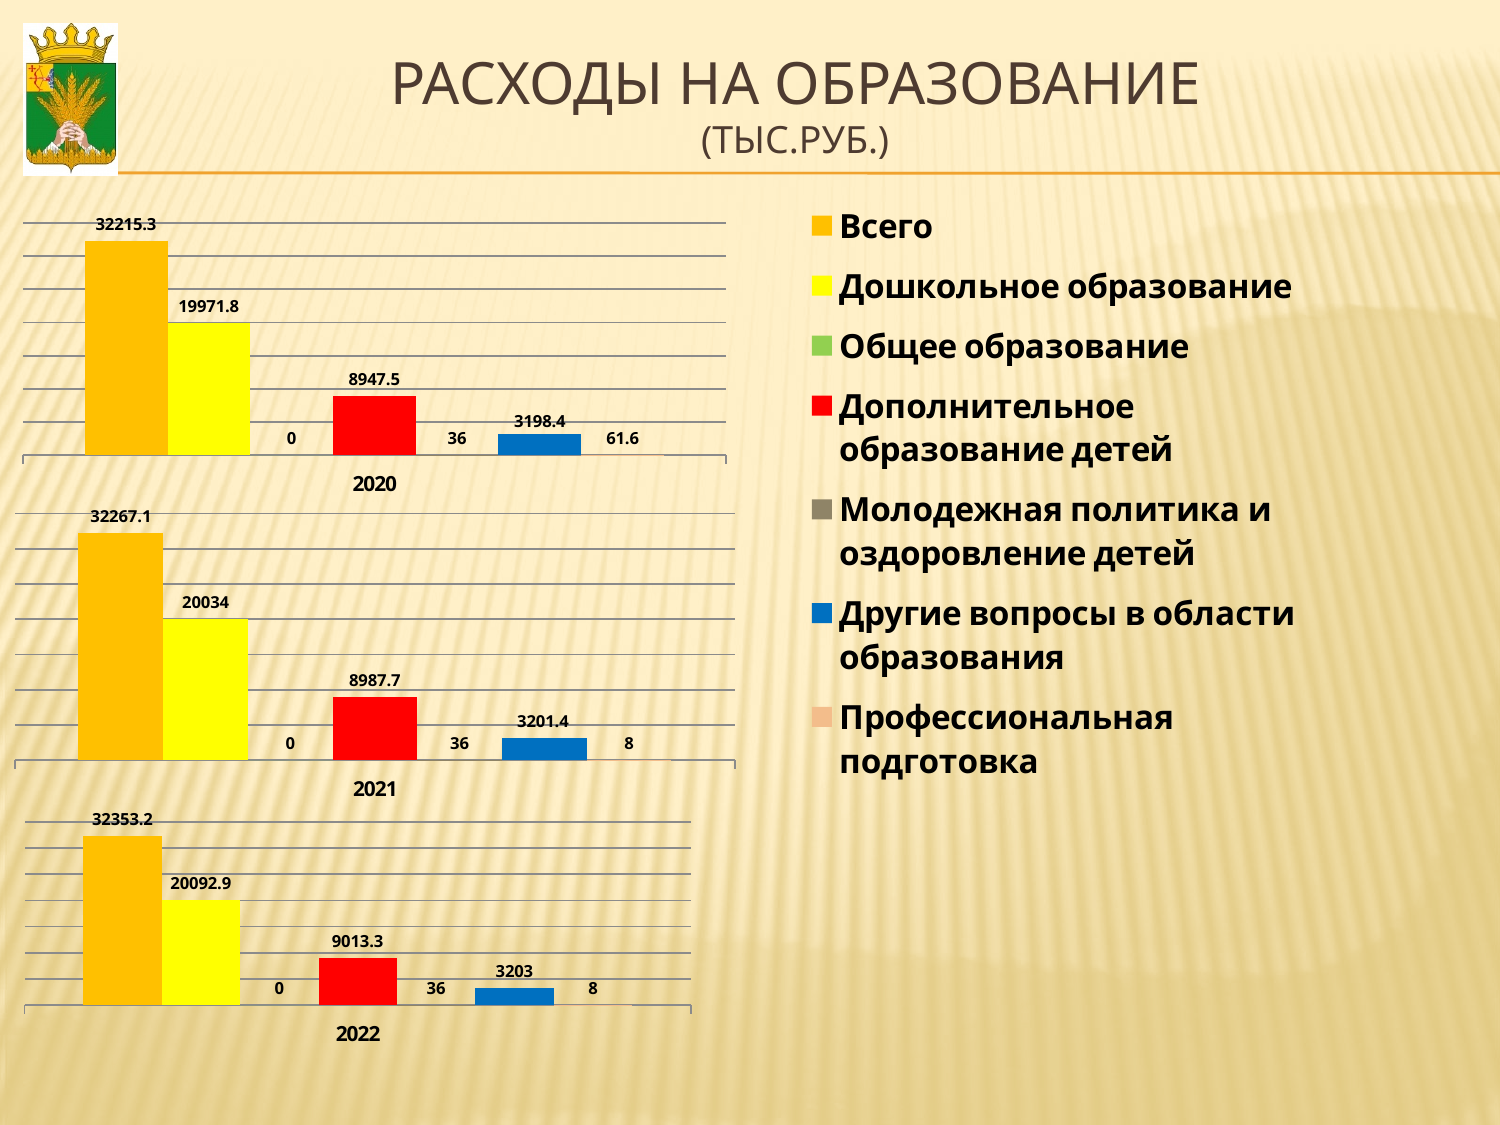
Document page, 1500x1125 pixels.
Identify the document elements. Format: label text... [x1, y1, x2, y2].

chart [0, 187, 1500, 1102]
picture [23, 23, 118, 177]
title Расходы на образование (тыс.руб.) [316, 35, 1275, 173]
